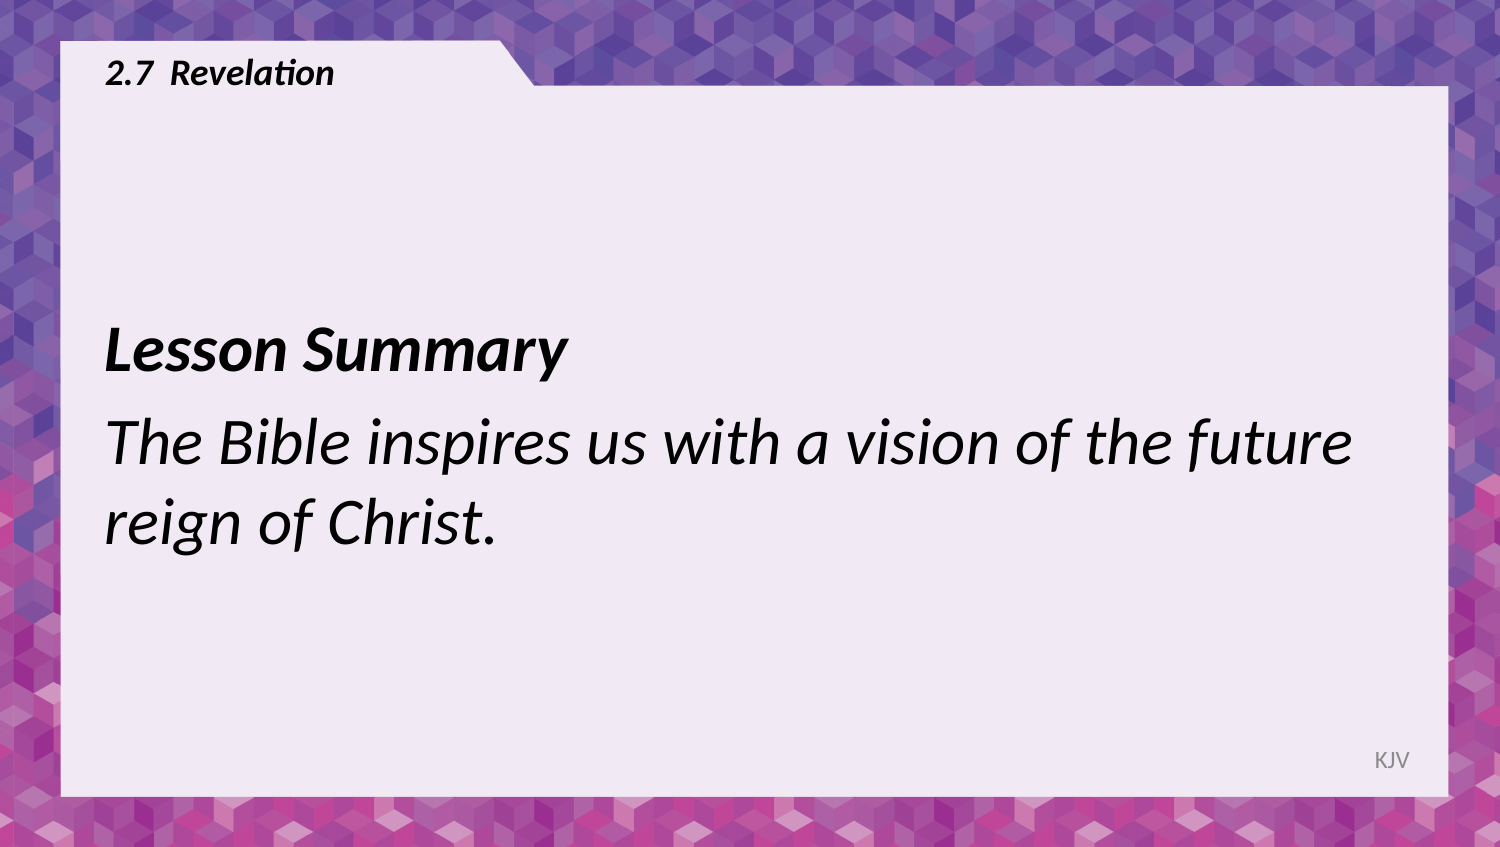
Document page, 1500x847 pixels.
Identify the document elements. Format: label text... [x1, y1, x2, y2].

list Lesson Summary The Bible inspires us with a vision of the future reign of Christ. [89, 141, 1403, 722]
title 2.7 Revelation [89, 33, 1420, 108]
picture [0, 0, 1500, 847]
footer KJV [950, 736, 1425, 782]
